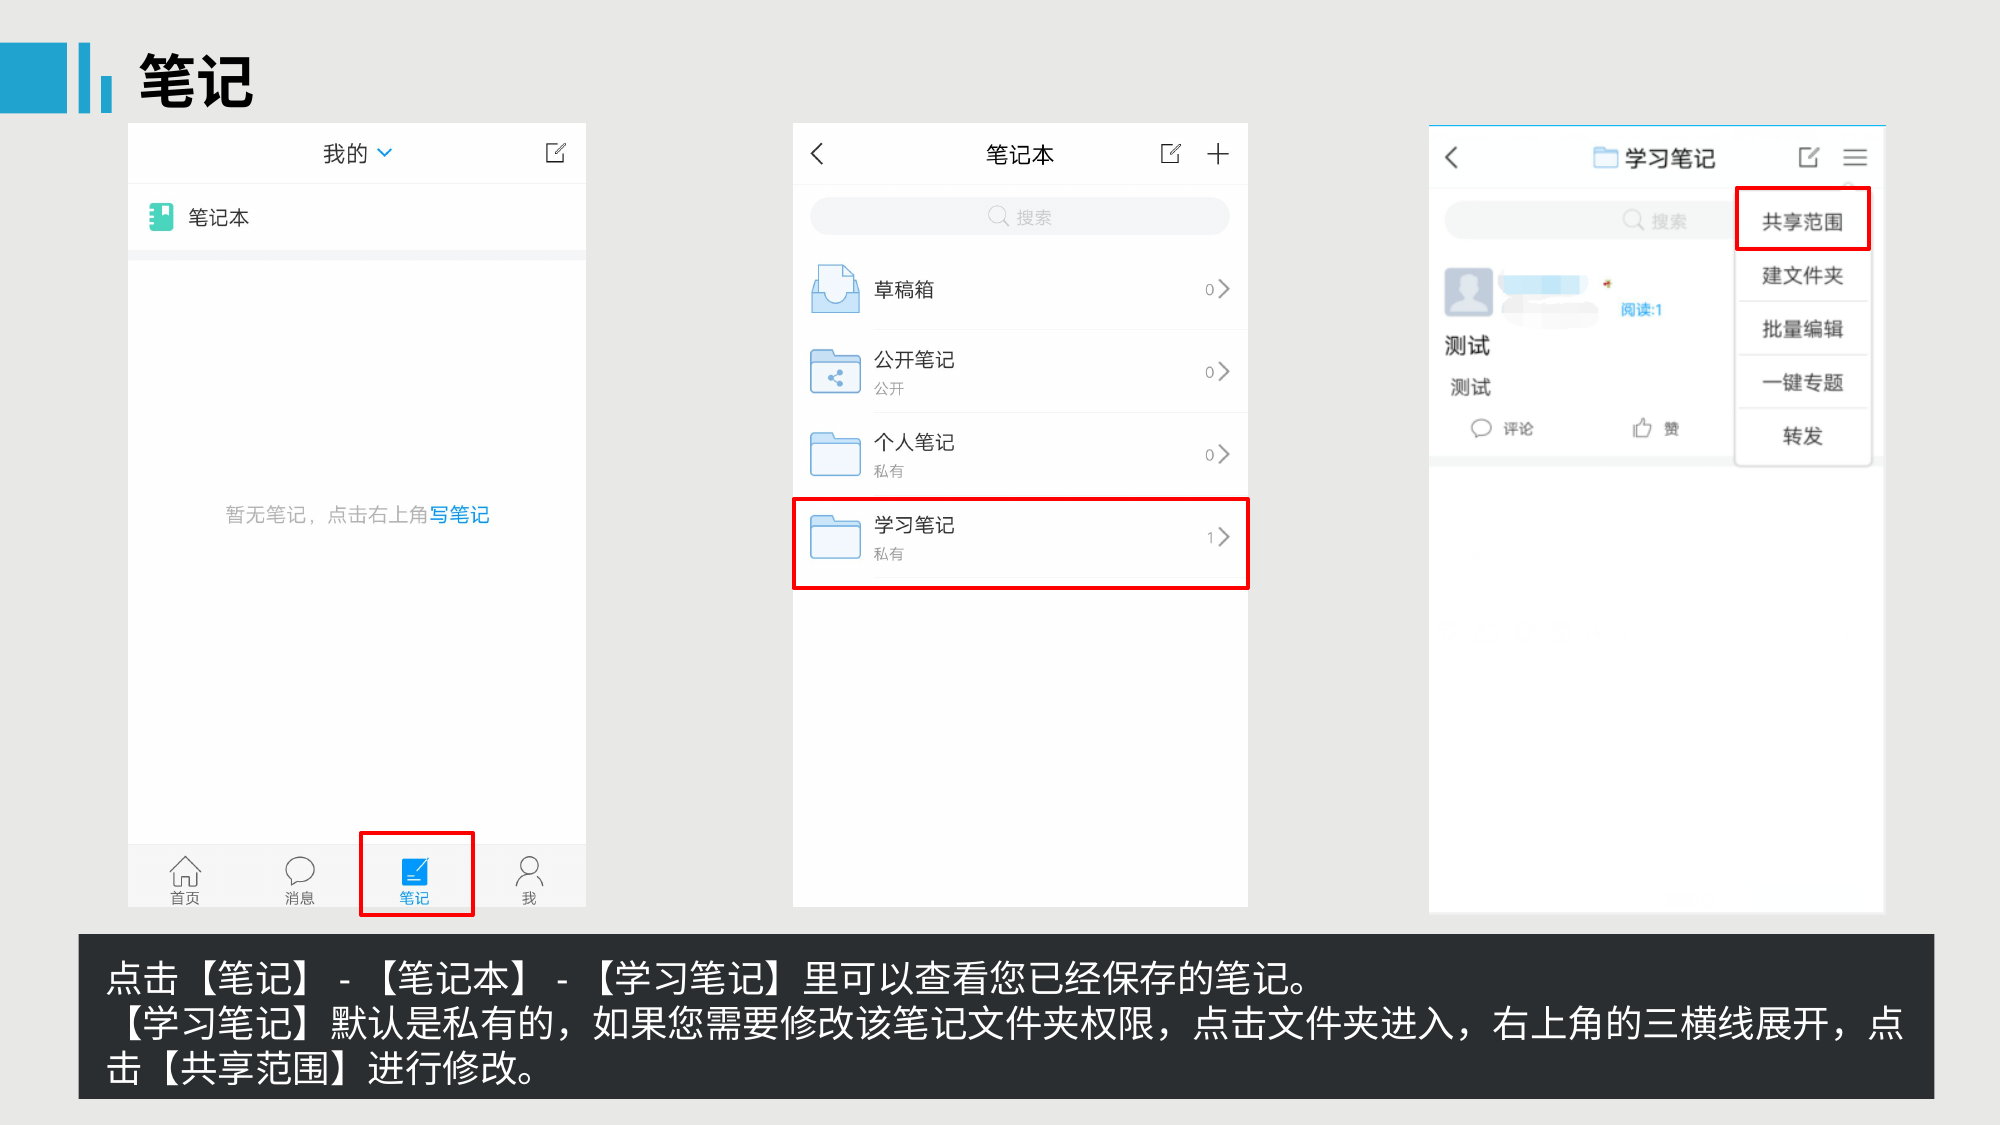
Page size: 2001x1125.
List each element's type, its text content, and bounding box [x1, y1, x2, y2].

picture [127, 123, 586, 907]
text_box [77, 41, 92, 116]
text_box 点击【笔记】-【笔记本】-【学习笔记】里可以查看您已经保存的笔记。 【学习笔记】默认是私有的，如果您需要修改该笔记文件夹权限，点击文件夹进入，右上角的三横线展开，点击【共享范围】进行修改。 [90, 947, 1935, 1098]
text_box [99, 74, 114, 115]
picture [793, 123, 1248, 907]
text_box [0, 41, 69, 116]
text_box [77, 932, 1937, 1101]
picture [1429, 127, 1886, 915]
text_box 笔记 [123, 38, 473, 124]
